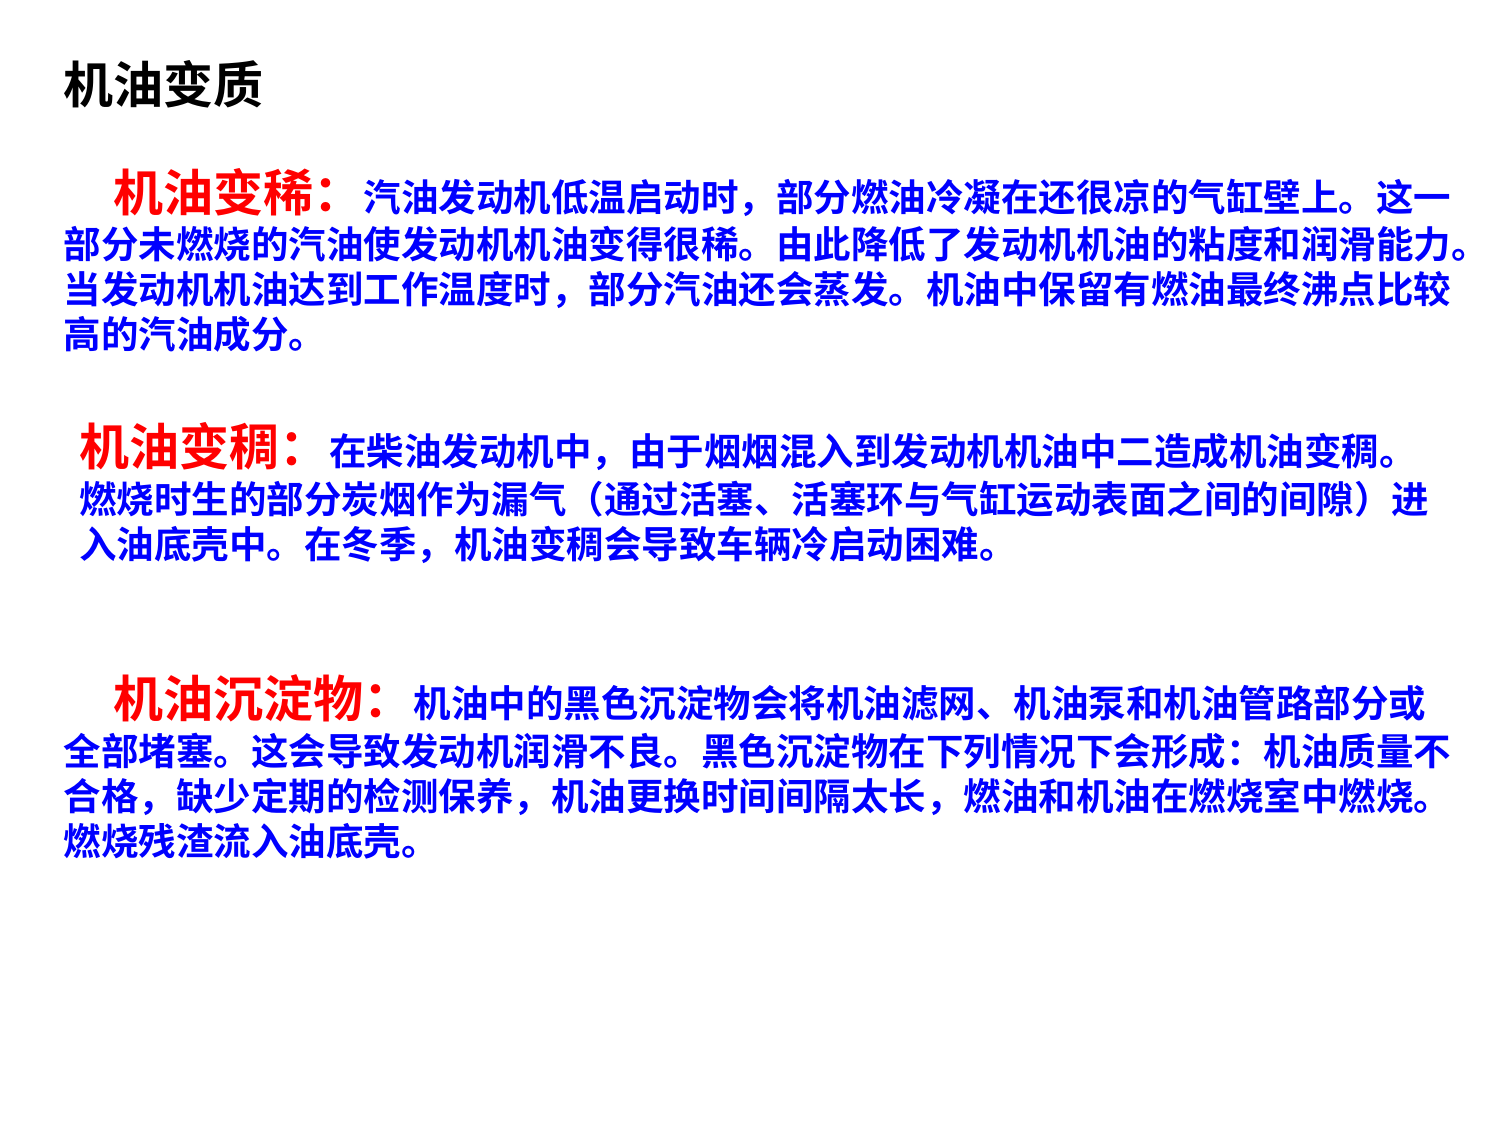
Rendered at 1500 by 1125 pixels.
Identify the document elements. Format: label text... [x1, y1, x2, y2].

text_box 机油沉淀物：机油中的黑色沉淀物会将机油滤网、机油泵和机油管路部分或全部堵塞。这会导致发动机润滑不良。黑色沉淀物在下列情况下会形成：机油质量不合格，缺少定期的检测保养，机油更换时间间隔太长，燃油和机油在燃烧室中燃烧。燃烧残渣流入油底壳。 [48, 660, 1467, 870]
text_box 机油变质 [48, 46, 323, 122]
text_box 机油变稠：在柴油发动机中，由于烟烟混入到发动机机油中二造成机油变稠。燃烧时生的部分炭烟作为漏气（通过活塞、活塞环与气缸运动表面之间的间隙）进入油底壳中。在冬季，机油变稠会导致车辆冷启动困难。 [64, 408, 1467, 573]
text_box 机油变稀：汽油发动机低温启动时，部分燃油冷凝在还很凉的气缸壁上。这一部分未燃烧的汽油使发动机机油变得很稀。由此降低了发动机机油的粘度和润滑能力。当发动机机油达到工作温度时，部分汽油还会蒸发。机油中保留有燃油最终沸点比较高的汽油成分。 [48, 153, 1483, 364]
